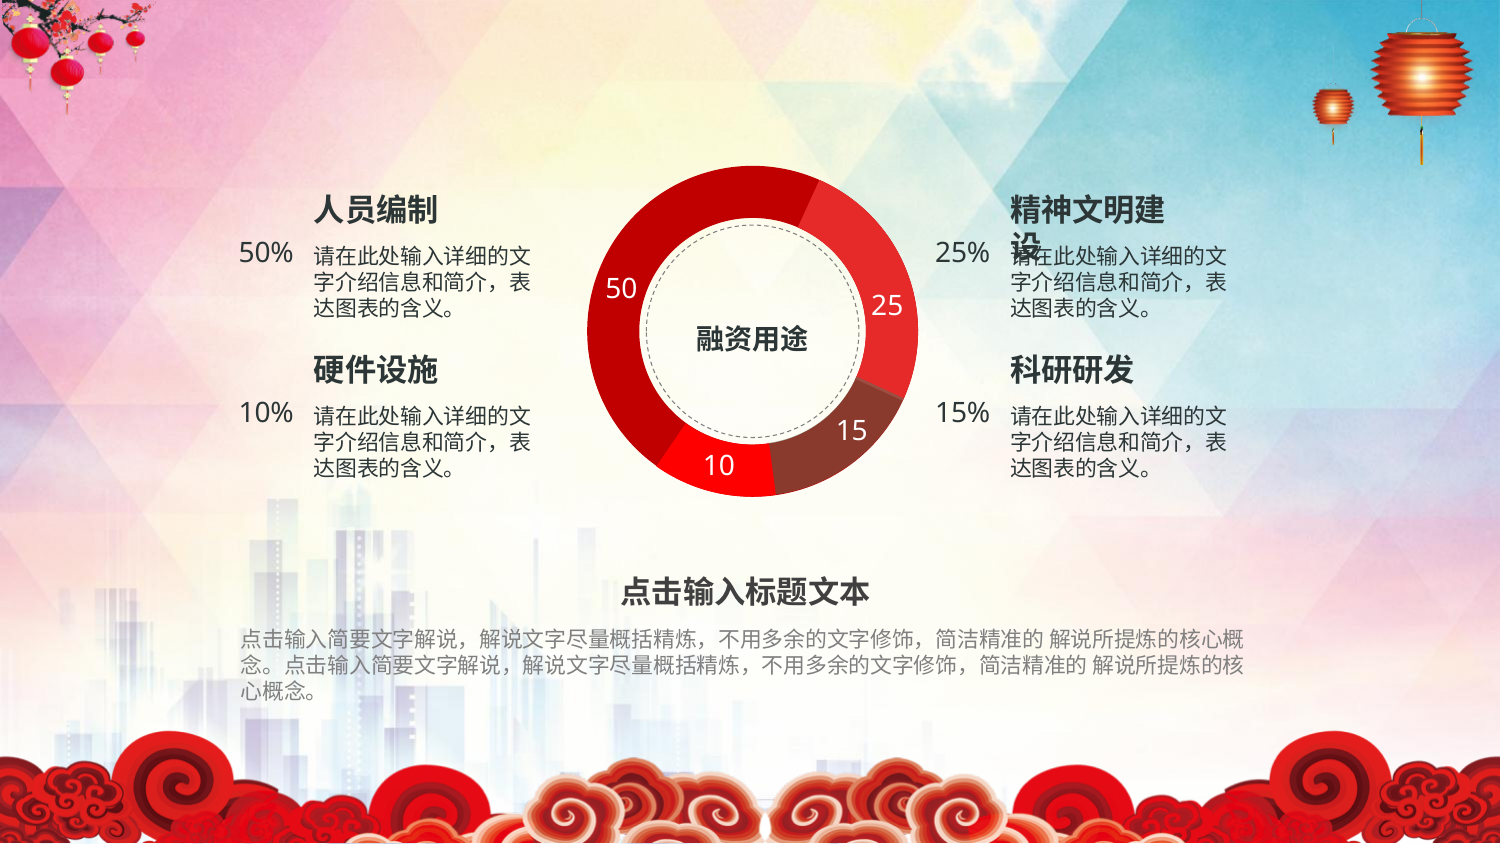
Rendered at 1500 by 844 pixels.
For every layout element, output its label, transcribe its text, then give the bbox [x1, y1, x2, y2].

text_box 15 [820, 405, 883, 440]
text_box 请在此处输入详细的文字介绍信息和简介，表达图表的含义。 [298, 395, 568, 494]
text_box 点击输入标题文本 [620, 572, 874, 610]
text_box 请在此处输入详细的文字介绍信息和简介，表达图表的含义。 [995, 235, 1264, 334]
text_box 25 [856, 280, 919, 316]
text_box 请在此处输入详细的文字介绍信息和简介，表达图表的含义。 [298, 235, 568, 334]
text_box 请在此处输入详细的文字介绍信息和简介，表达图表的含义。 [995, 395, 1264, 494]
text_box 点击输入简要文字解说，解说文字尽量概括精炼，不用多余的文字修饰，简洁精准的 解说所提炼的核心概念。点击输入简要文字解说，解说文字尽量概括精炼，不用多余的文字修饰，简洁精准的 解说所提炼的核心概念。 [240, 625, 1246, 705]
text_box 50 [590, 263, 653, 299]
text_box [753, 203, 893, 387]
text_box 人员编制 [298, 182, 582, 218]
text_box 10% [221, 386, 311, 457]
text_box 科研研发 [995, 342, 1208, 378]
text_box 15% [918, 386, 1007, 457]
text_box [670, 331, 773, 472]
text_box 25% [918, 226, 1007, 297]
picture [0, 0, 1500, 844]
text_box 50% [221, 226, 311, 297]
text_box 硬件设施 [298, 342, 582, 378]
text_box [612, 190, 810, 445]
text_box [752, 330, 881, 470]
text_box 精神文明建设 [995, 182, 1208, 218]
text_box 10 [687, 440, 750, 476]
